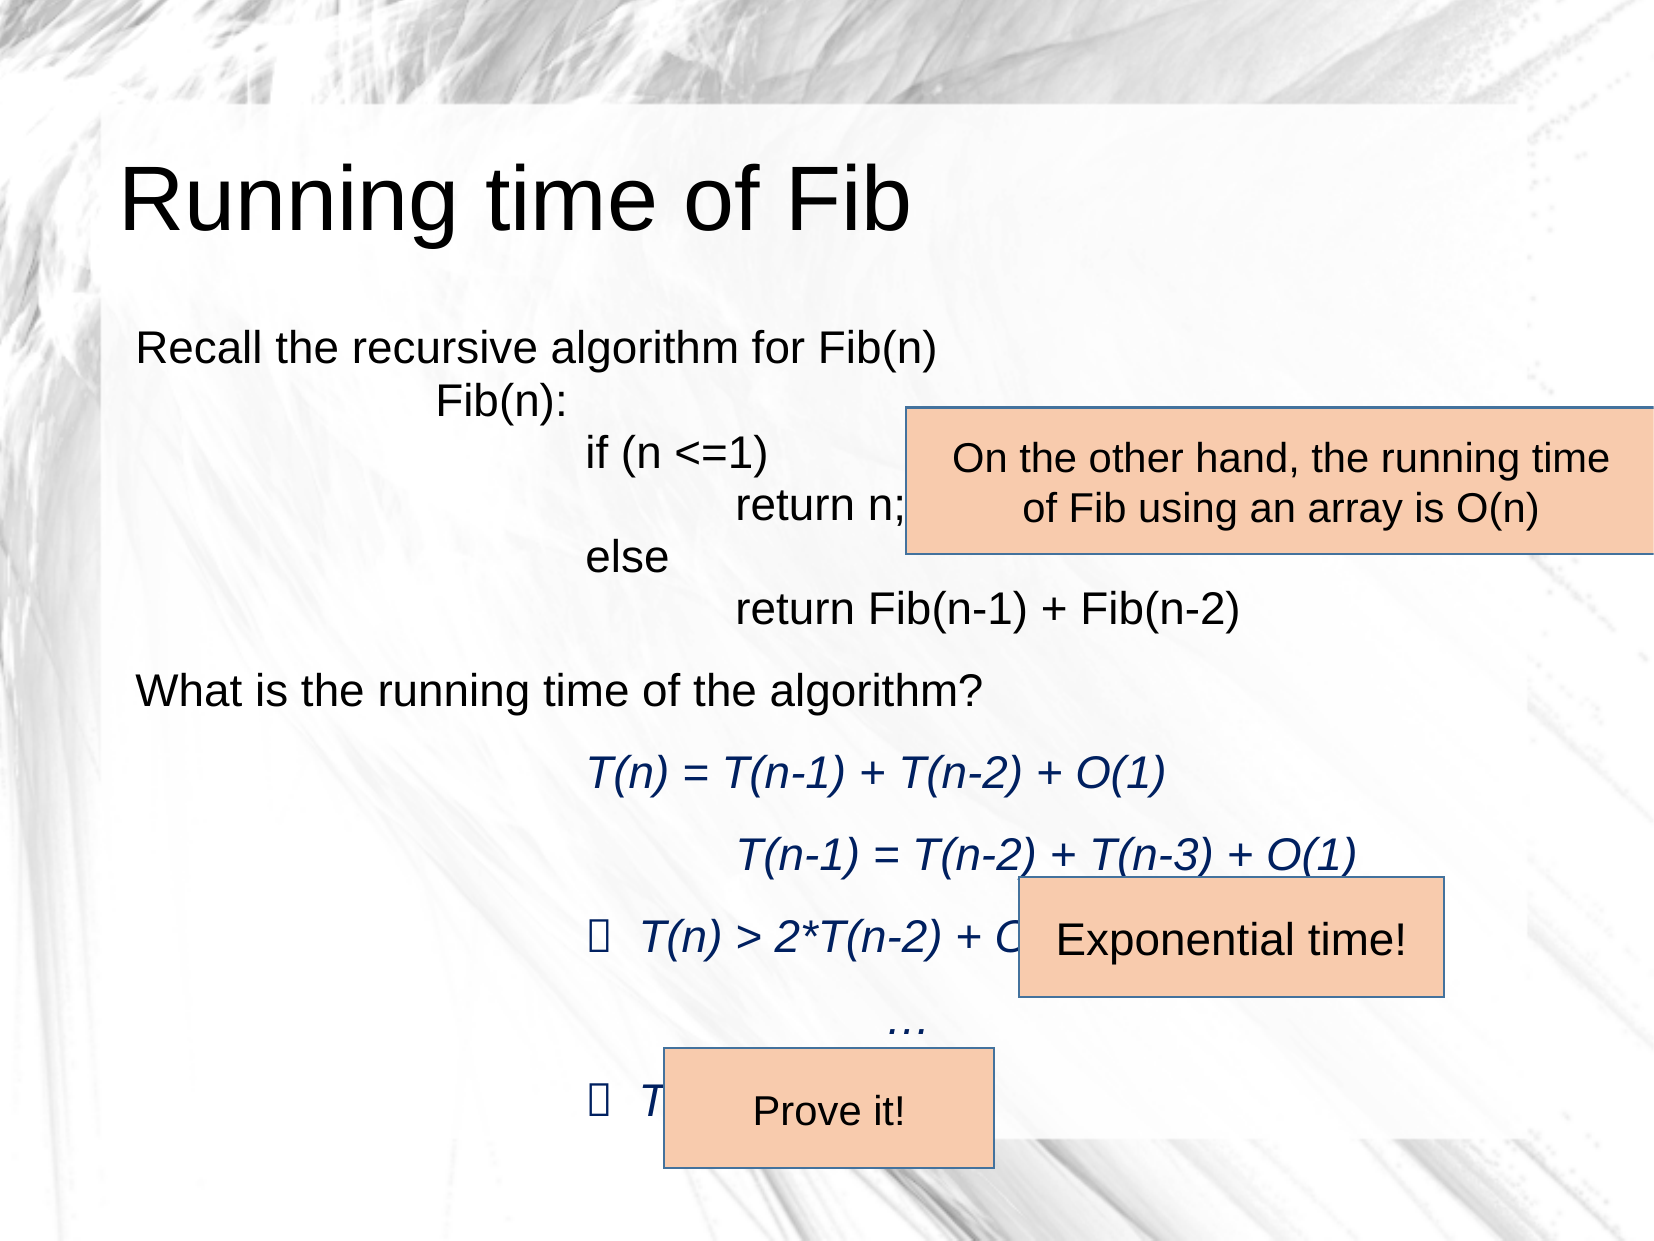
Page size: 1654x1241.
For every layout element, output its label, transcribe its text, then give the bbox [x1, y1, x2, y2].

text_box Prove it! [664, 1048, 995, 1169]
title Running time of Fib [118, 112, 1506, 281]
text_box Exponential time! [1018, 877, 1444, 998]
picture [0, 0, 1654, 1241]
text_box On the other hand, the running time of Fib using an array is O(n) [906, 407, 1654, 554]
list Recall the recursive algorithm for Fib(n) Fib(n): if (n <=1) return n; else return Fib(n-1) + Fib(n-2) What is the running time of the algorithm? T(n) = T(n-1) + T(n-2) + O(1) T(n-1) = T(n-2) + T(n-3) + O(1)  T(n) > 2*T(n-2) + O(1) …  T(n) > 2n/2 [118, 319, 1571, 1109]
